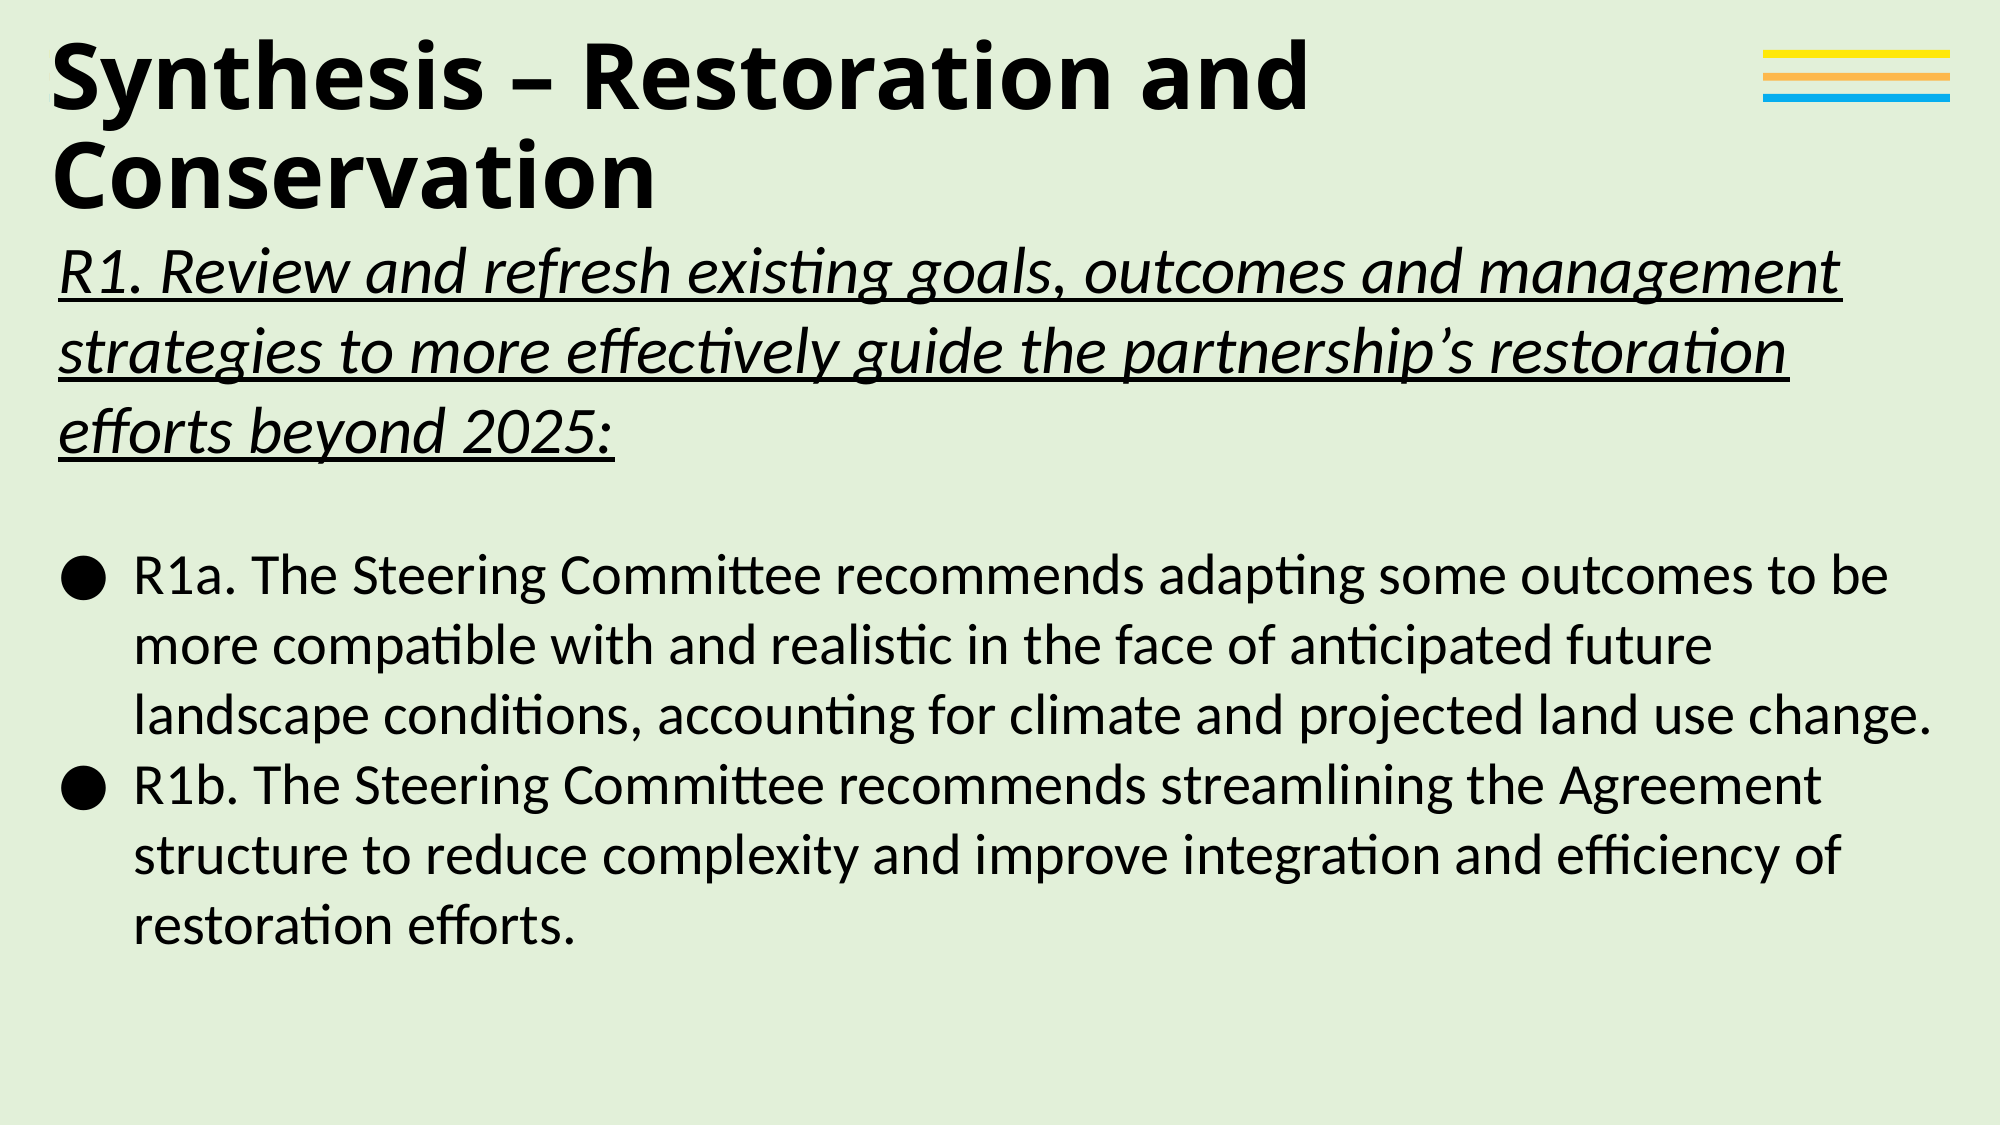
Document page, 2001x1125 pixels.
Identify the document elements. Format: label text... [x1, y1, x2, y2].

list R1. Review and refresh existing goals, outcomes and management strategies to more effectively guide the partnership’s restoration efforts beyond 2025: R1a. The Steering Committee recommends adapting some outcomes to be more compatible with and realistic in the face of anticipated future landscape conditions, accounting for climate and projected land use change. R1b. The Steering Committee recommends streamlining the Agreement structure to reduce complexity and improve integration and efficiency of restoration efforts. [49, 226, 1950, 1095]
title Synthesis – Restoration and Conservation [49, 29, 1763, 226]
